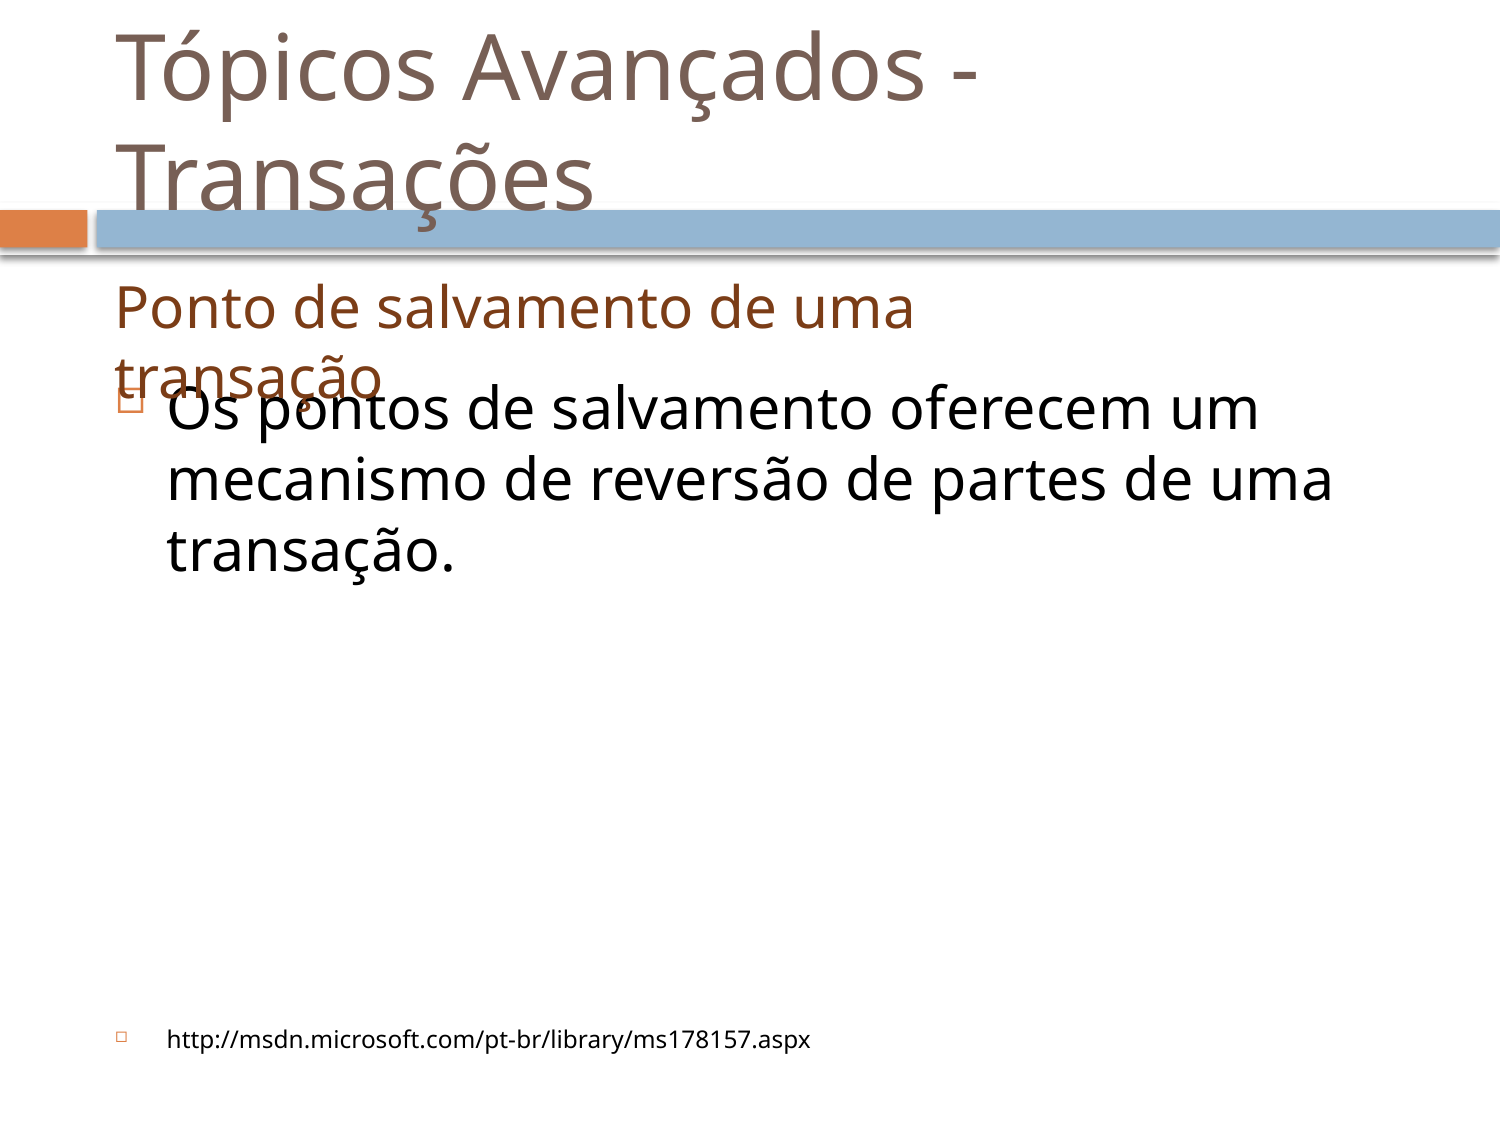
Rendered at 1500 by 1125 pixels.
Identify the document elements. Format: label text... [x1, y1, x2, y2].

text_box Ponto de salvamento de uma transação [99, 262, 1063, 418]
list Os pontos de salvamento oferecem um mecanismo de reversão de partes de uma transação. http://msdn.microsoft.com/pt-br/library/ms178157.aspx [100, 362, 1438, 1063]
title Tópicos Avançados - Transações [100, 37, 1438, 200]
